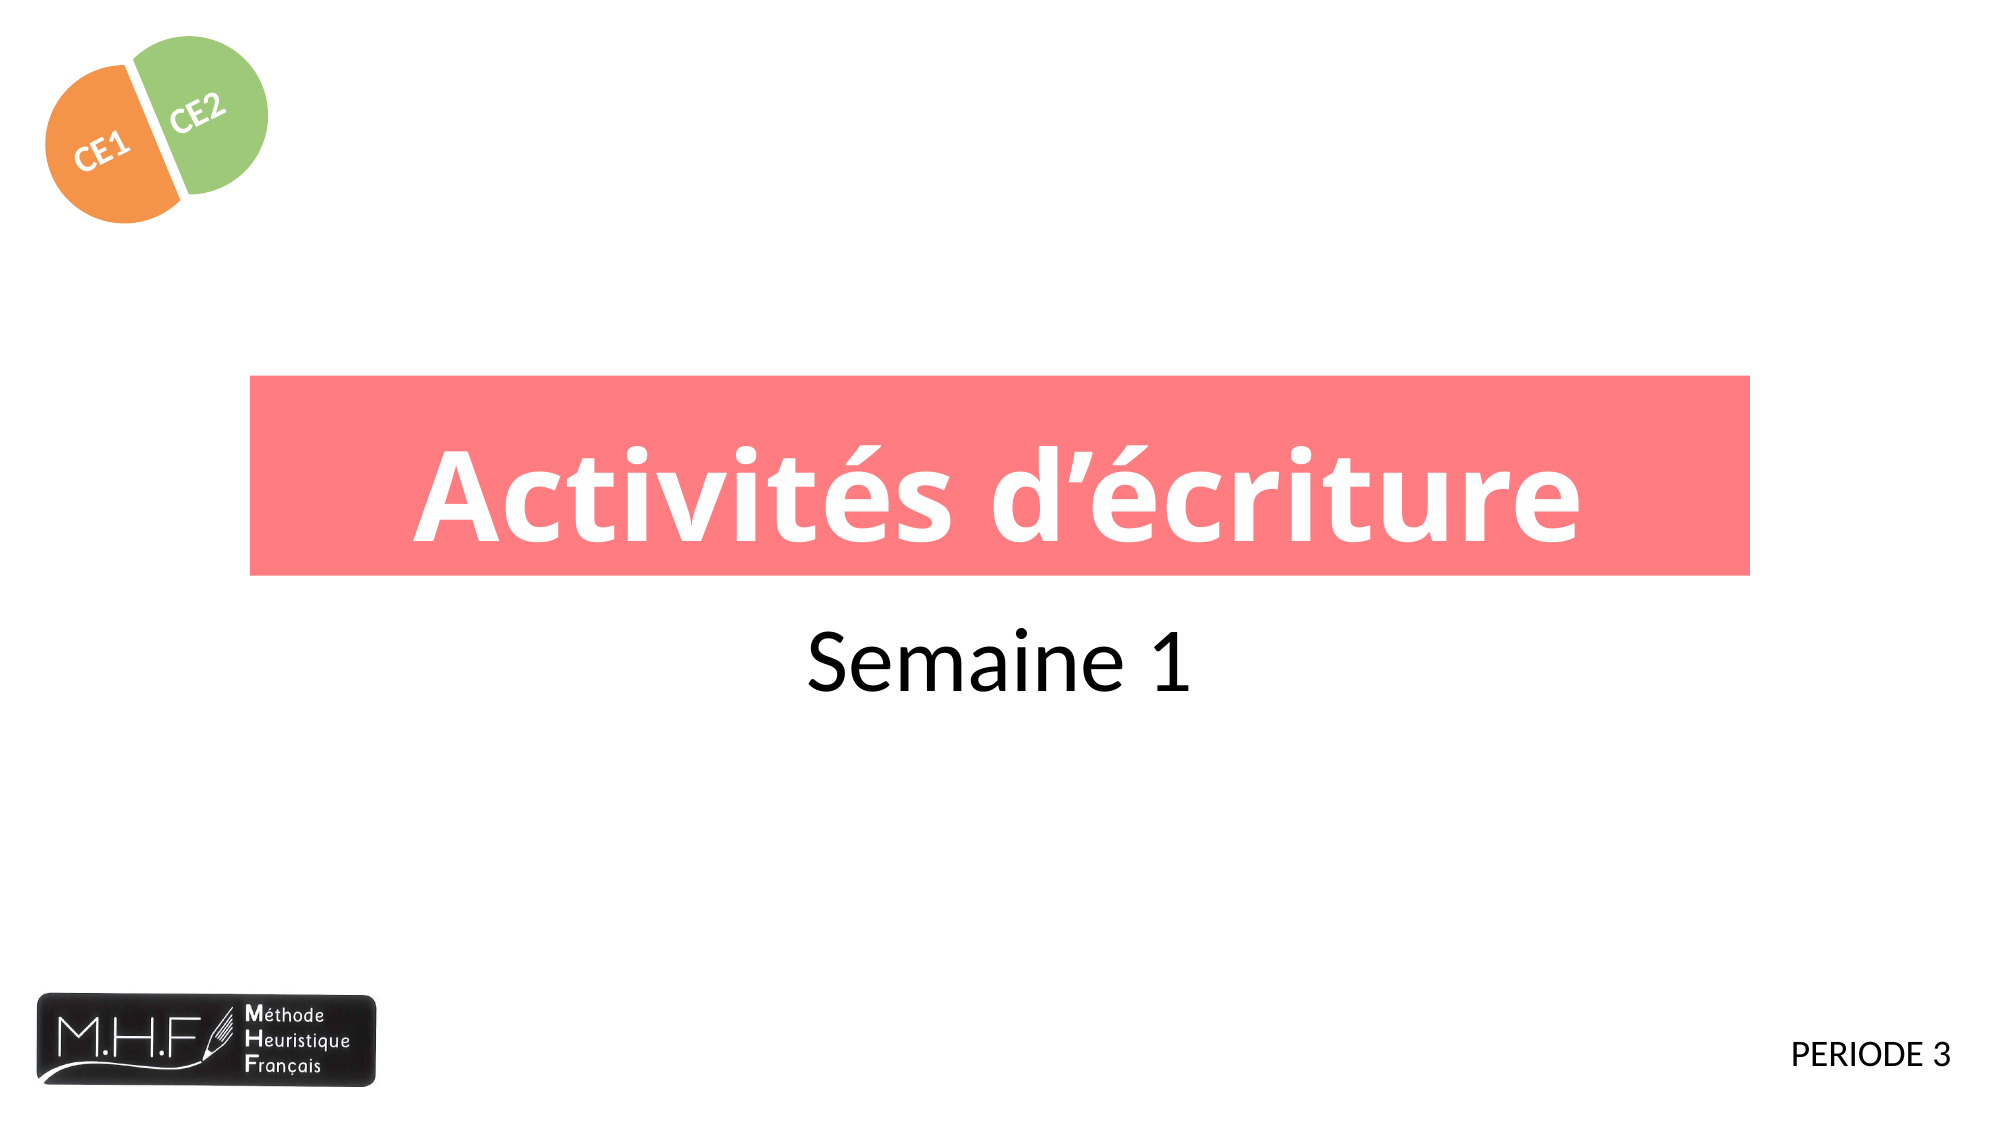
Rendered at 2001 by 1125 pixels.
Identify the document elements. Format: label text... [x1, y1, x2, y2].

picture [33, 990, 379, 1089]
text_box PERIODE 3 [1362, 1021, 1967, 1082]
subtitle Semaine 1 [249, 604, 1750, 877]
title Activités d’écriture [249, 375, 1750, 576]
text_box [45, 35, 269, 224]
